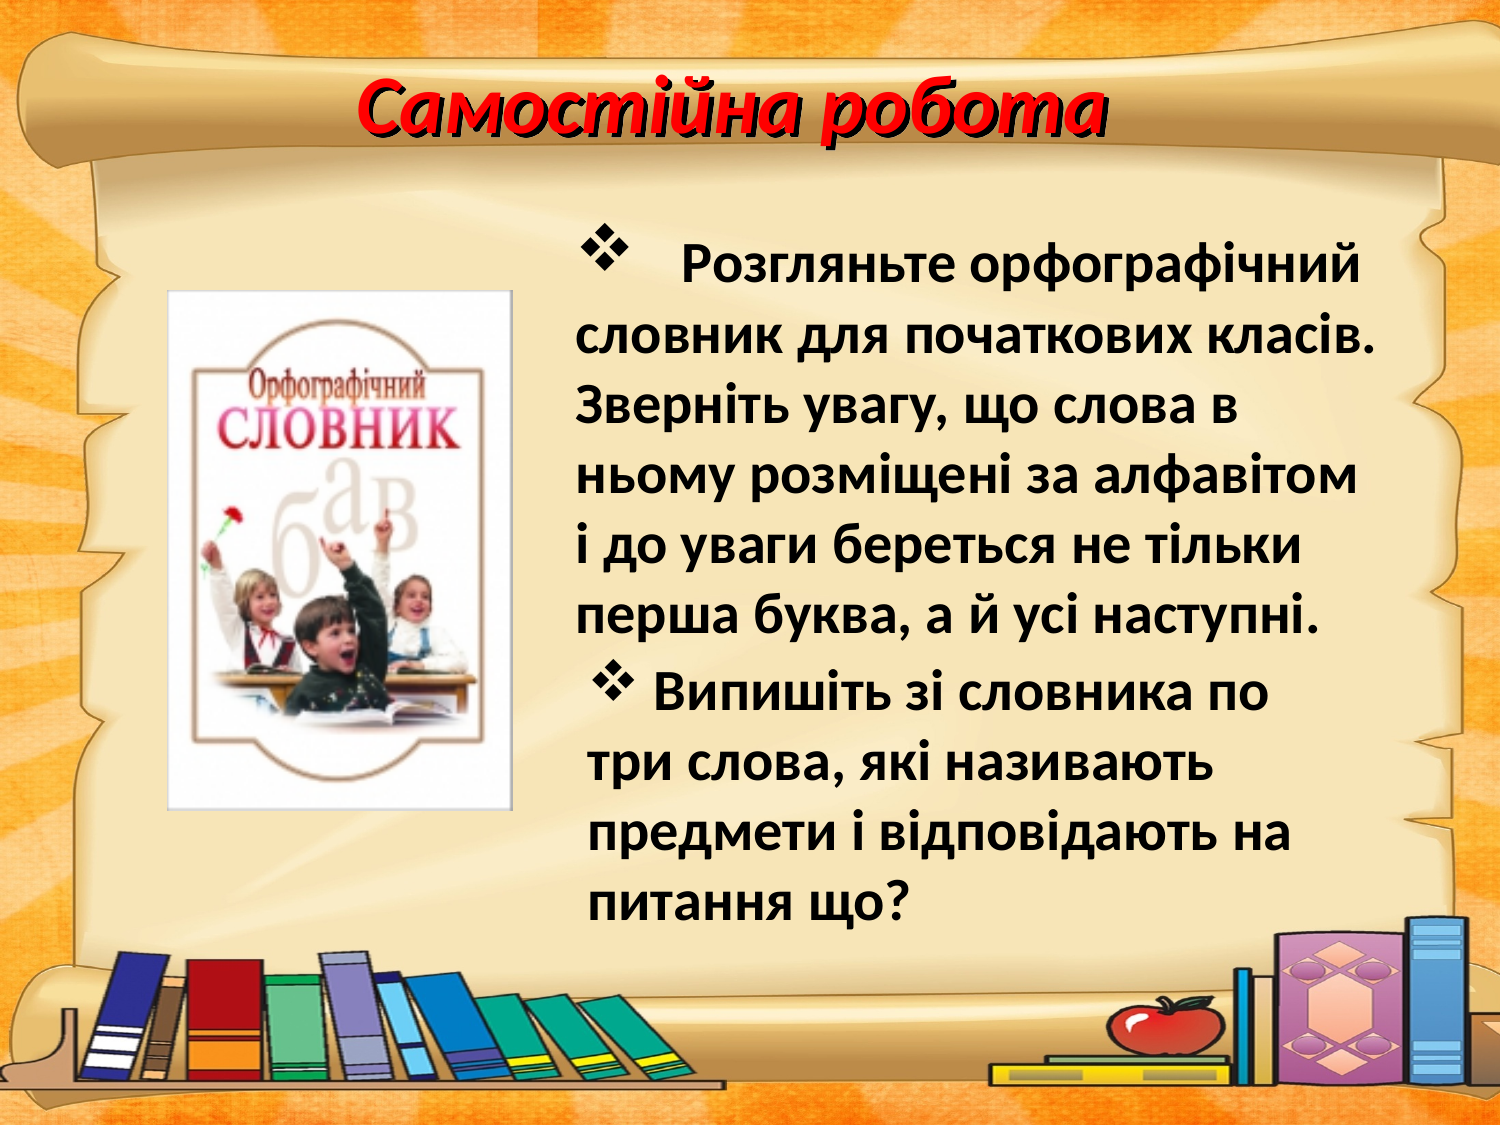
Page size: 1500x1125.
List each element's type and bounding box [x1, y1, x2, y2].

picture [167, 290, 513, 811]
list [0, 0, 1500, 1125]
